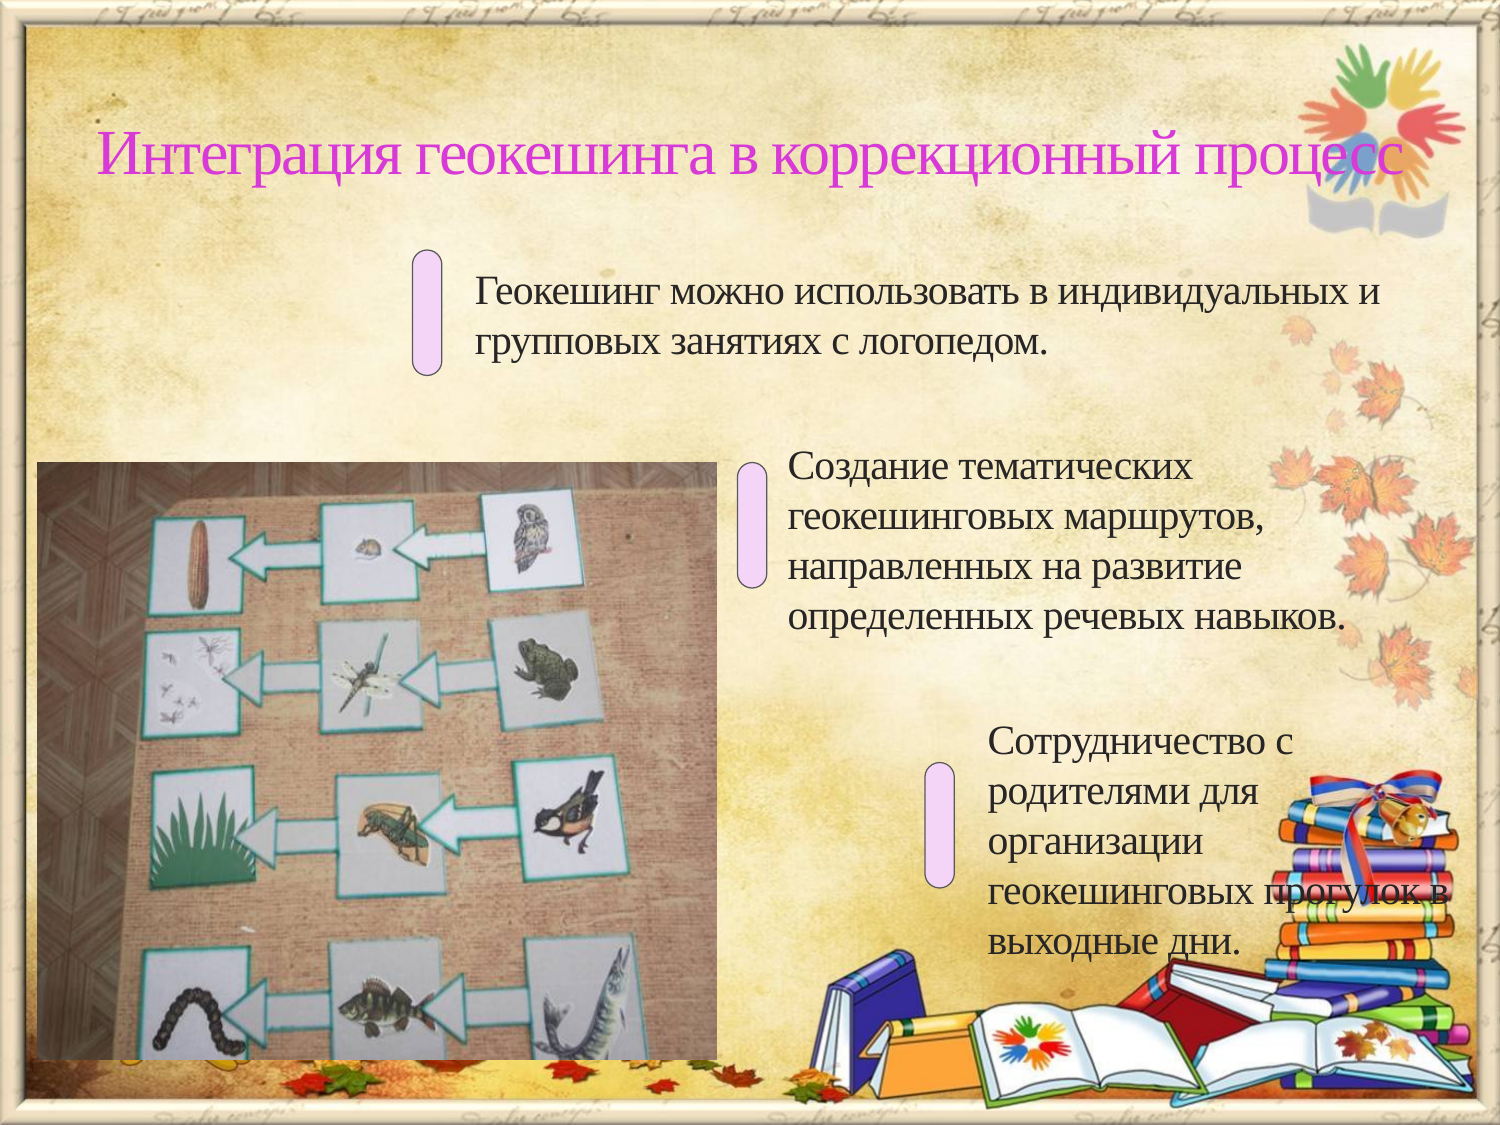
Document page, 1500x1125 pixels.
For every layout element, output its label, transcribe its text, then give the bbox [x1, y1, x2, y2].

title Интеграция геокешинга в коррекционный процесс [75, 99, 1425, 275]
picture [0, 0, 1500, 1125]
text_box Геокешинг можно использовать в индивидуальных и групповых занятиях с логопедом. [474, 262, 1400, 388]
text_box Создание тематических геокешинговых маршрутов, направленных на развитие определенных речевых навыков. [787, 437, 1413, 663]
text_box [737, 462, 767, 589]
text_box [924, 762, 955, 889]
text_box [412, 249, 442, 376]
text_box Сотрудничество с родителями для организации геокешинговых прогулок в выходные дни. [987, 712, 1463, 1050]
